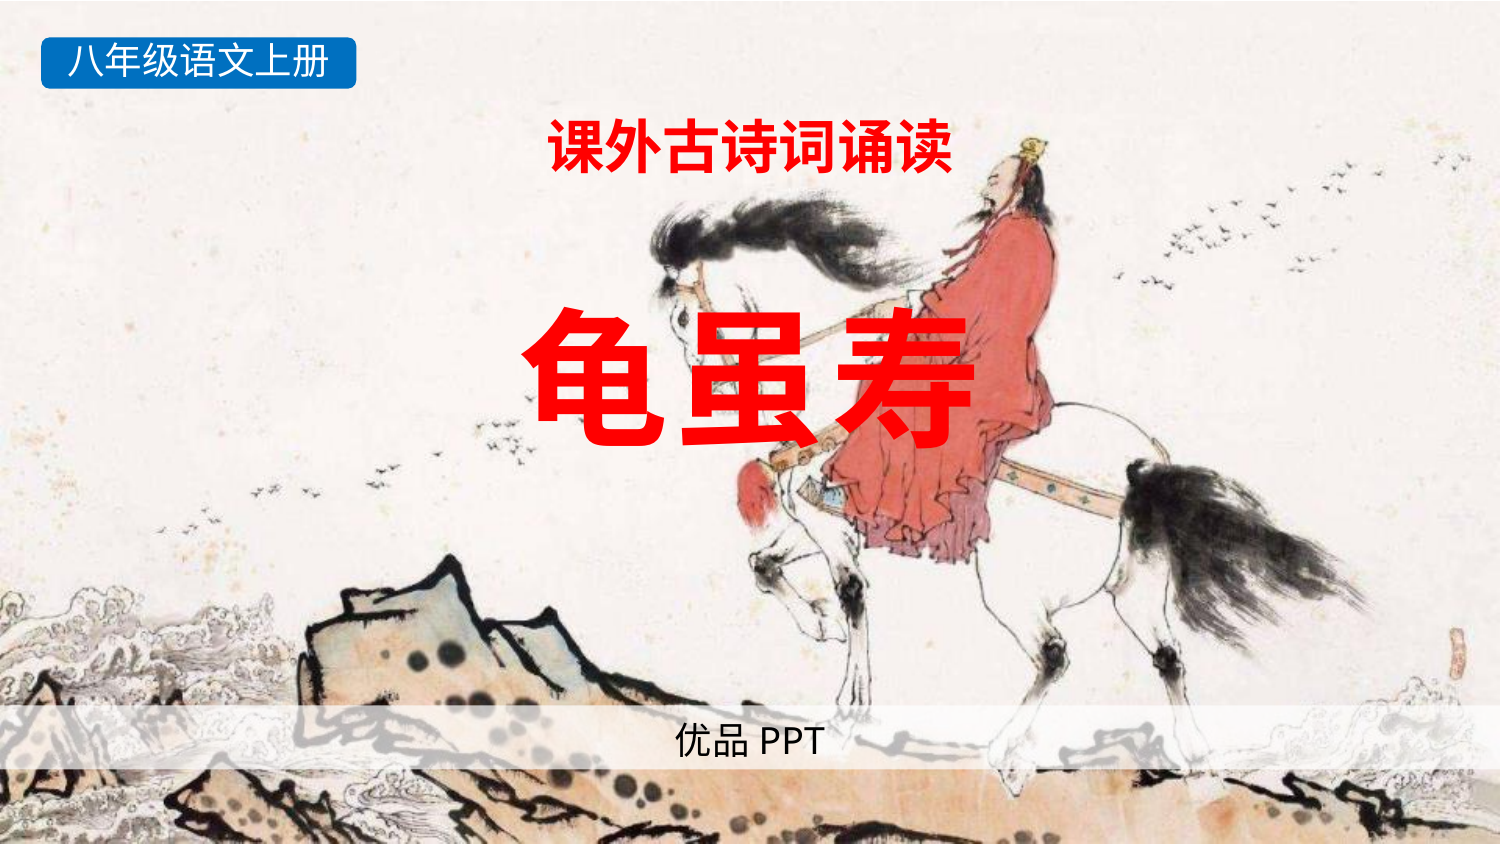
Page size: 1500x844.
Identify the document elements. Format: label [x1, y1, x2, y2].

text_box [40, 29, 357, 91]
picture [0, 1, 1500, 844]
